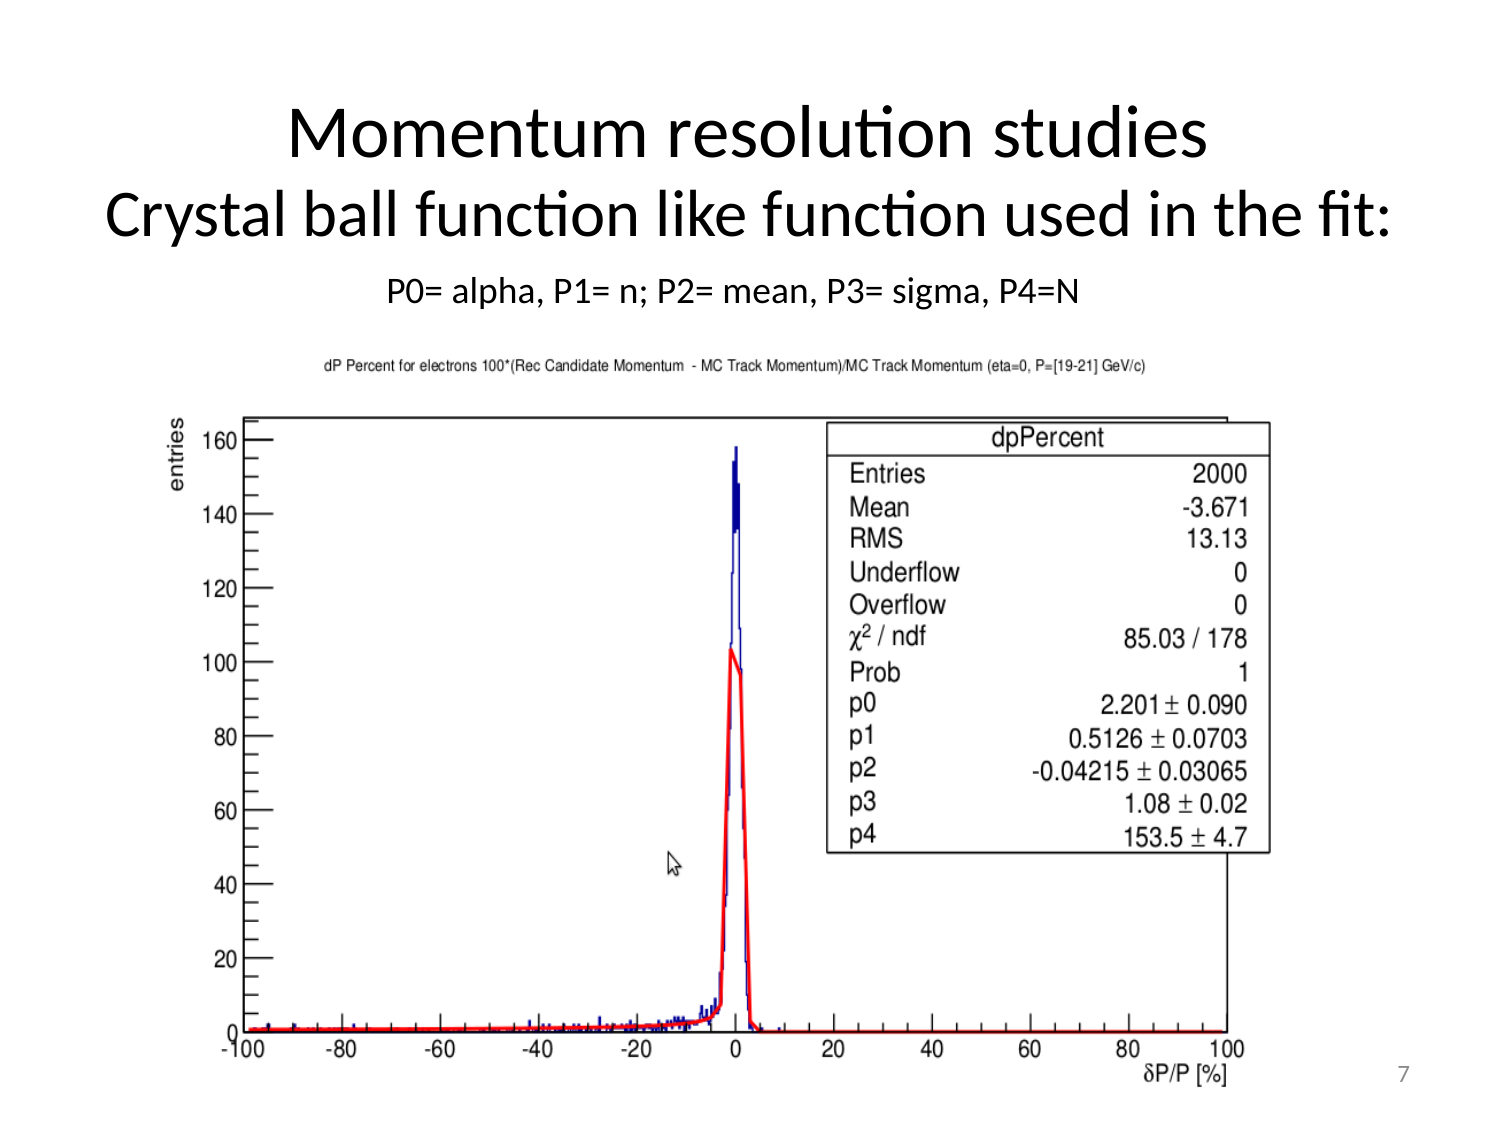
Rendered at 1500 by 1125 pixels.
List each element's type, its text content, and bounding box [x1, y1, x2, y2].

text_box P0= alpha, P1= n; P2= mean, P3= sigma, P4=N [371, 258, 1096, 319]
text_box Momentum resolution studies [174, 74, 1338, 180]
slide_number 7 [1291, 1042, 1425, 1103]
text_box Crystal ball function like function used in the fit: [0, 162, 1500, 258]
picture [137, 349, 1288, 1101]
